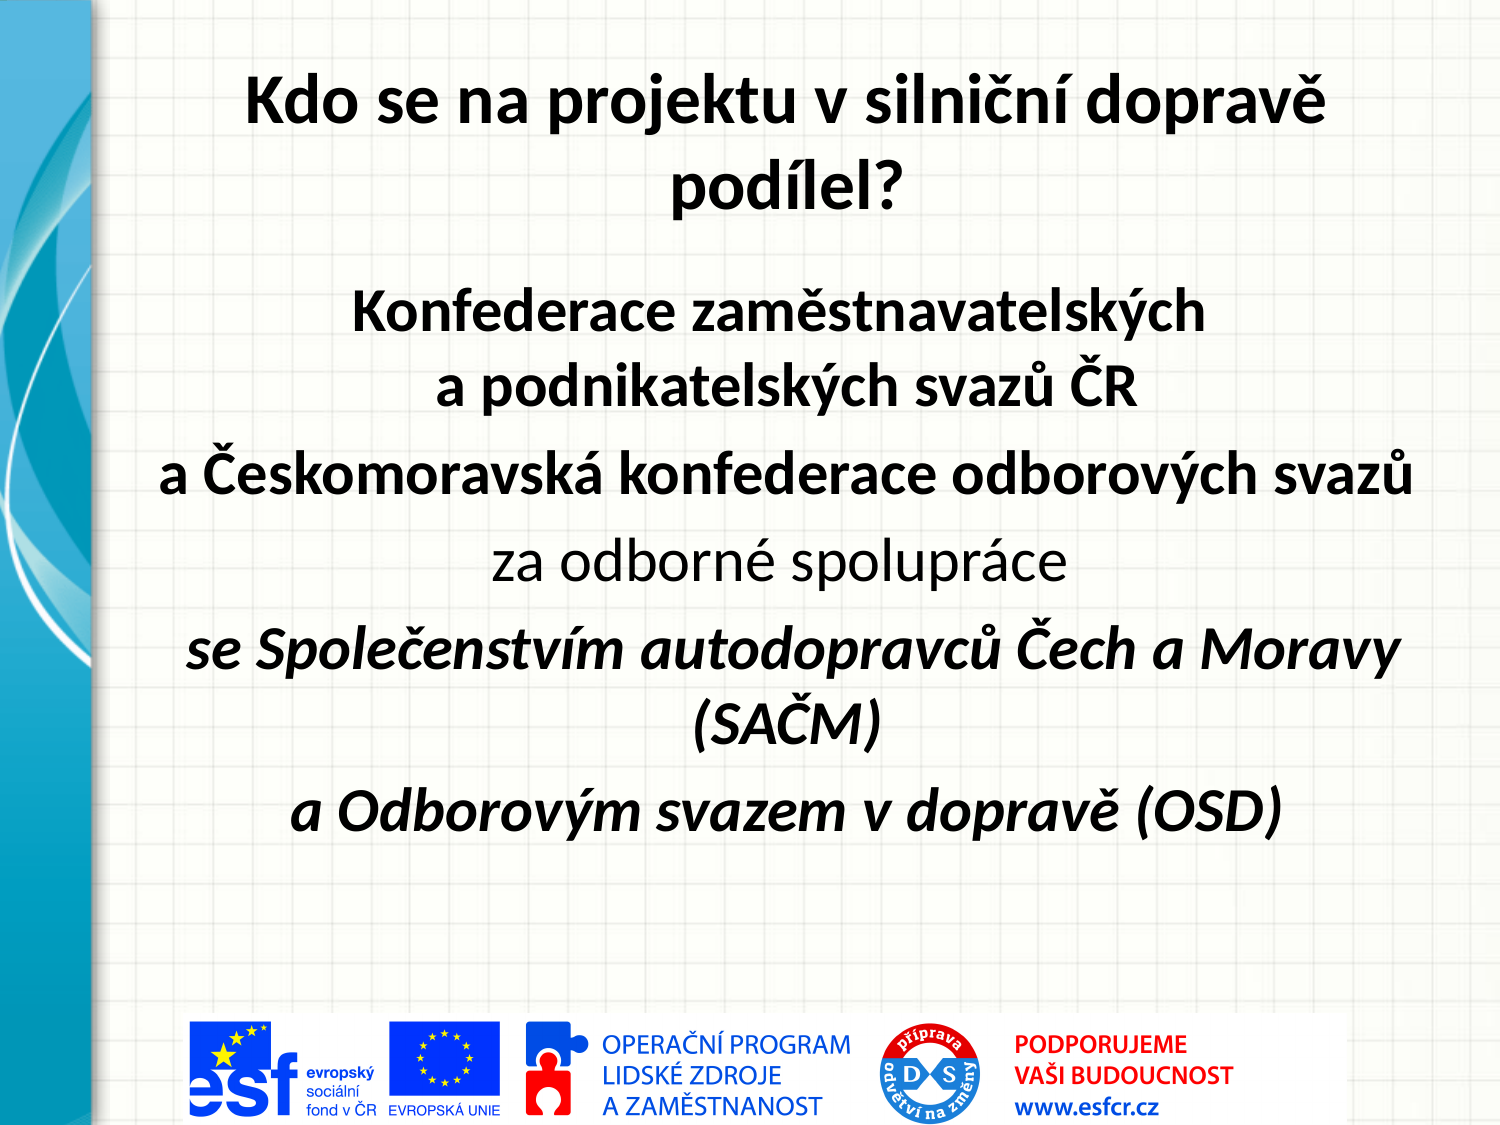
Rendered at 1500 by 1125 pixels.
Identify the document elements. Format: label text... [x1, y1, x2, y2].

list Konfederace zaměstnavatelských a podnikatelských svazů ČR a Českomoravská konfederace odborových svazů za odborné spolupráce se Společenstvím autodopravců Čech a Moravy (SAČM) a Odborovým svazem v dopravě (OSD) [125, 261, 1450, 1071]
picture [0, 0, 1500, 1125]
title Kdo se na projektu v silniční dopravě podílel? [125, 44, 1450, 232]
